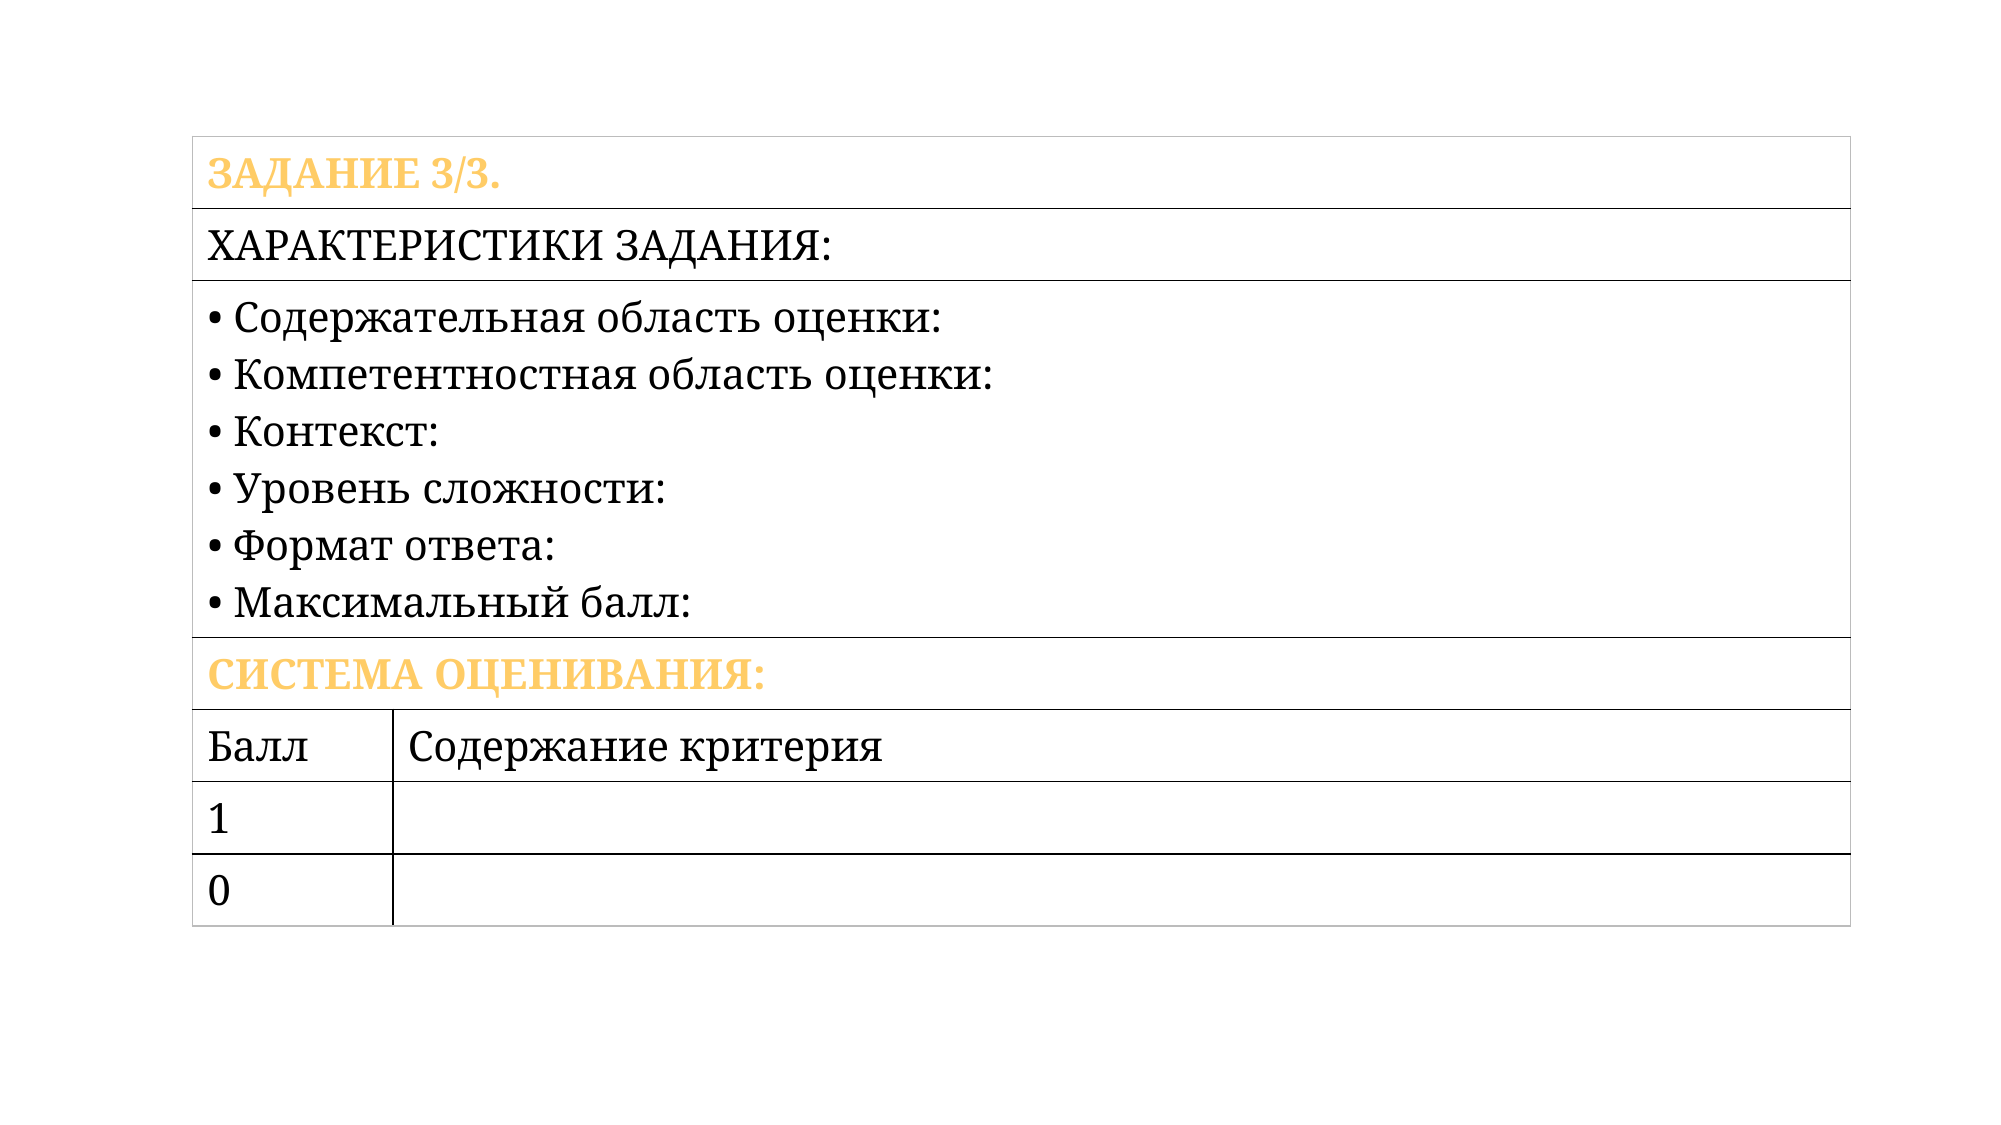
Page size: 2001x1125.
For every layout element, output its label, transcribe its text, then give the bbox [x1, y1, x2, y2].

table_cell 0 [193, 855, 392, 925]
table_cell Содержание критерия [394, 710, 1850, 781]
table_cell ХАРАКТЕРИСТИКИ ЗАДАНИЯ: [193, 209, 1850, 280]
table_cell СИСТЕМА ОЦЕНИВАНИЯ: [193, 638, 1850, 709]
table_header ЗАДАНИЕ 3/3. [193, 137, 1850, 208]
table_cell [394, 855, 1850, 925]
table_cell [394, 782, 1850, 853]
table_cell • Содержательная область оценки: • Компетентностная область оценки: • Контекст: • Уровень сложности: • Формат ответа: • Максимальный балл: [193, 281, 1850, 637]
table_cell Балл [193, 710, 392, 781]
table_cell 1 [193, 782, 392, 853]
